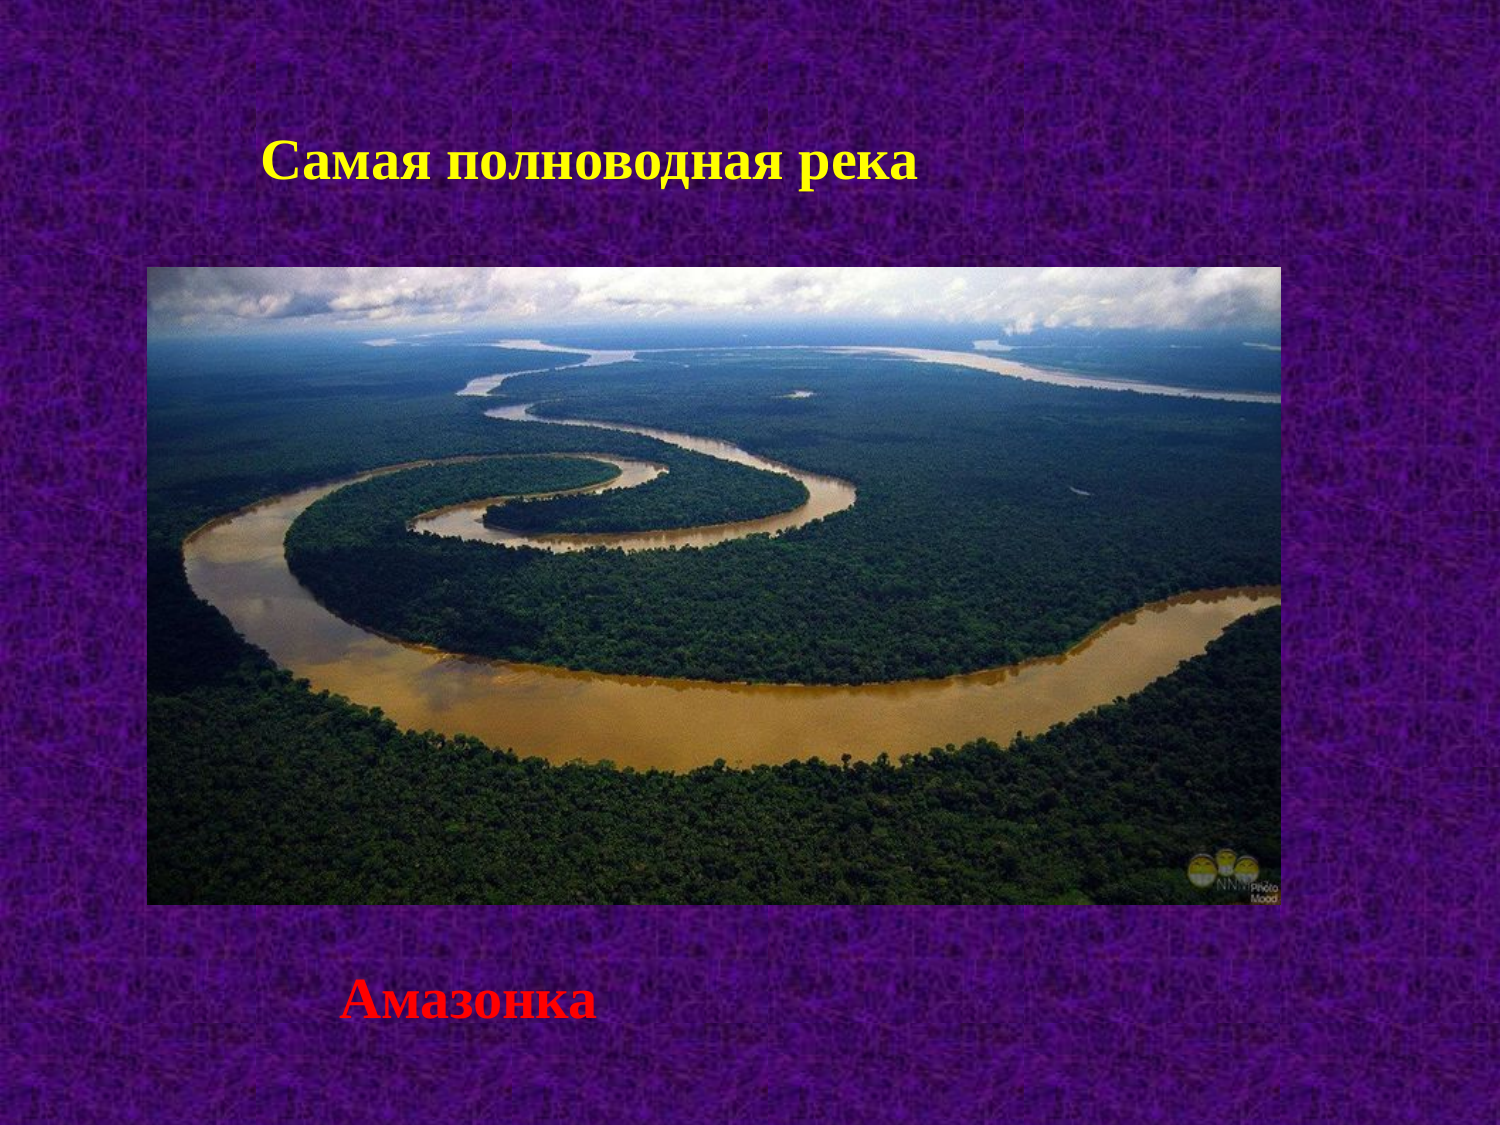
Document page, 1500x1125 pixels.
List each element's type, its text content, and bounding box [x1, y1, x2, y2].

text_box Амазонка [324, 952, 916, 1038]
picture [0, 0, 1500, 1125]
text_box Самая полноводная река [245, 113, 935, 199]
